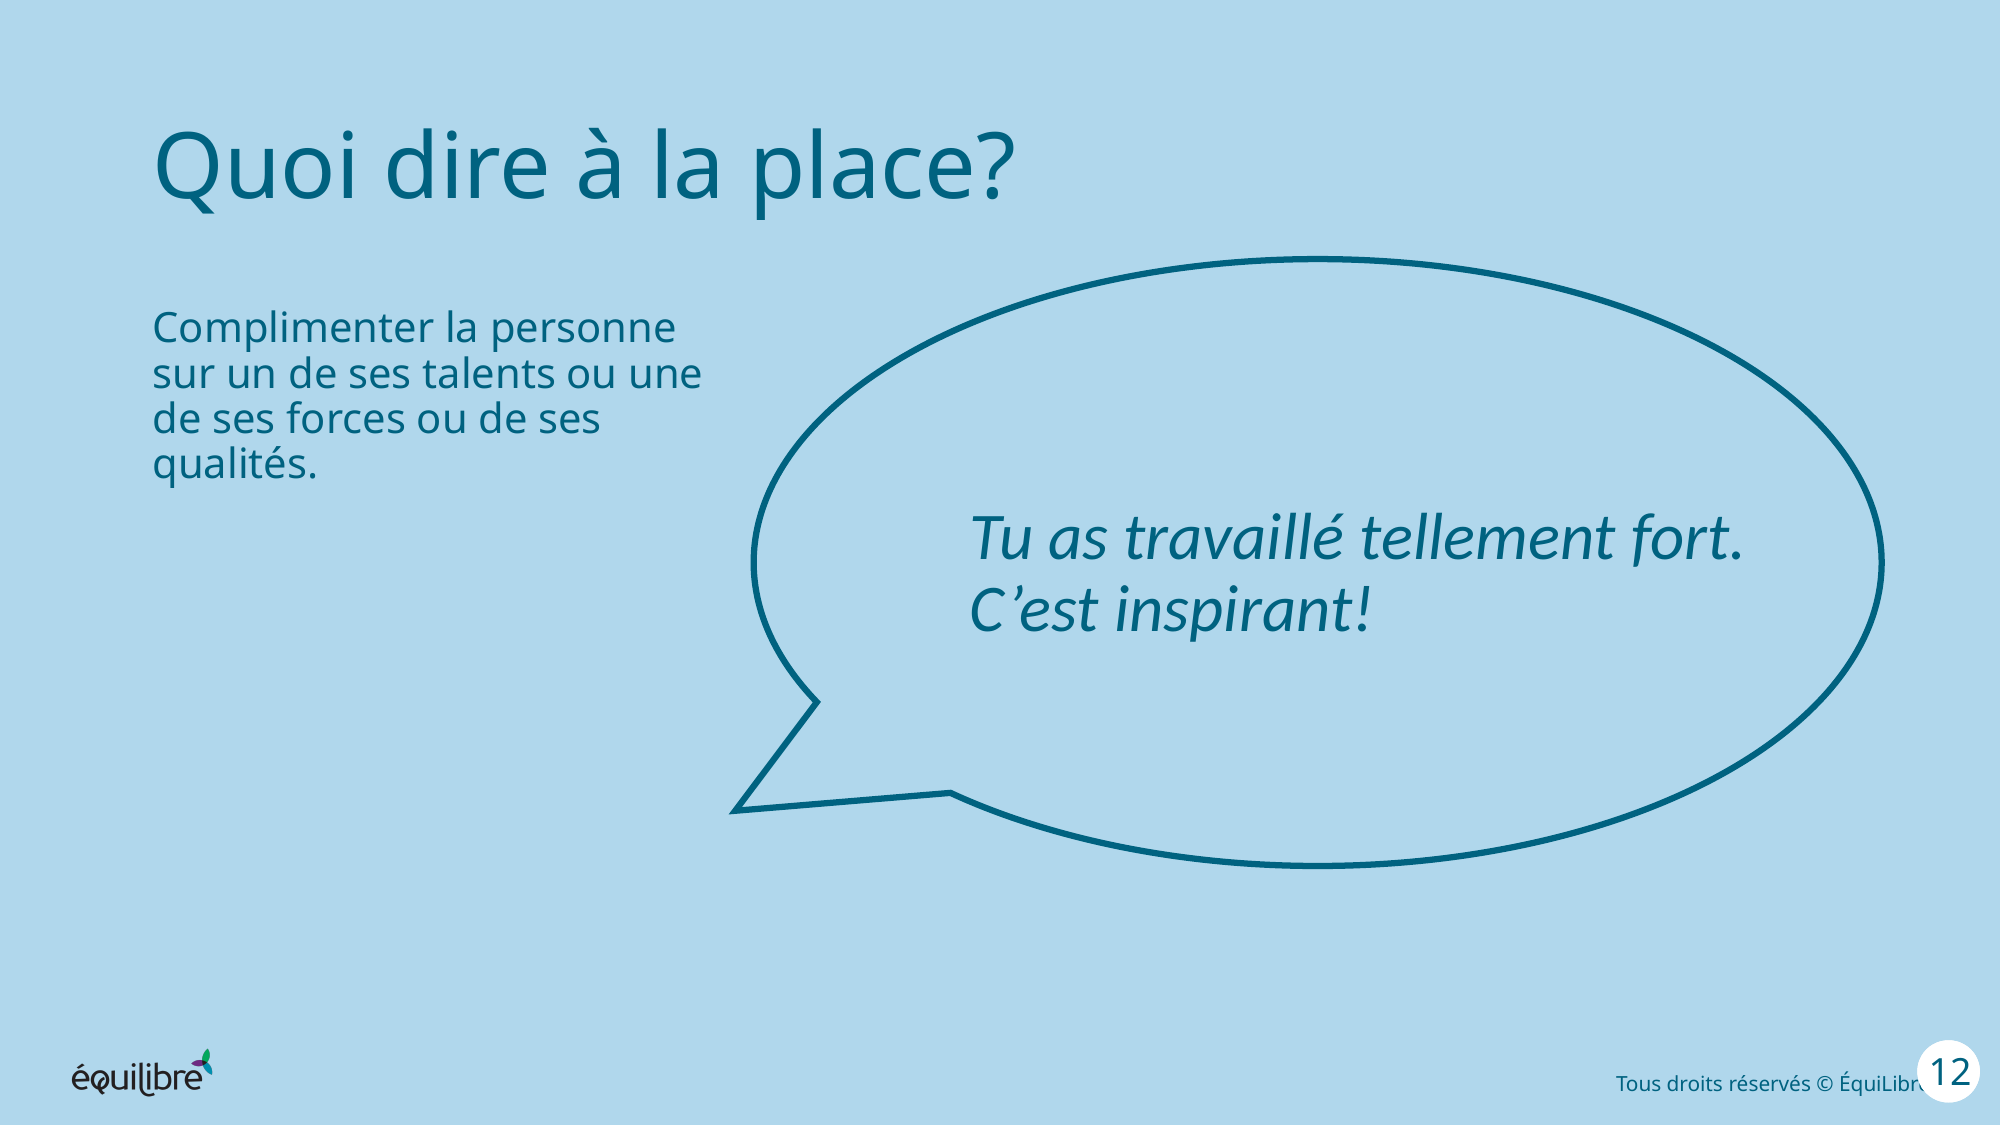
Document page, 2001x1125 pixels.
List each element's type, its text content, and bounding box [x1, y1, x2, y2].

text_box [1791, 396, 1883, 729]
list Complimenter la personne sur un de ses talents ou une de ses forces ou de ses qualités. [137, 299, 735, 1014]
text_box Tu as travaillé tellement fort. C’est inspirant! [954, 393, 1791, 844]
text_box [1913, 1040, 1992, 1103]
text_box [735, 278, 1788, 812]
picture [63, 1036, 221, 1125]
text_box [1102, 844, 1534, 868]
title Quoi dire à la place? [137, 59, 1863, 278]
